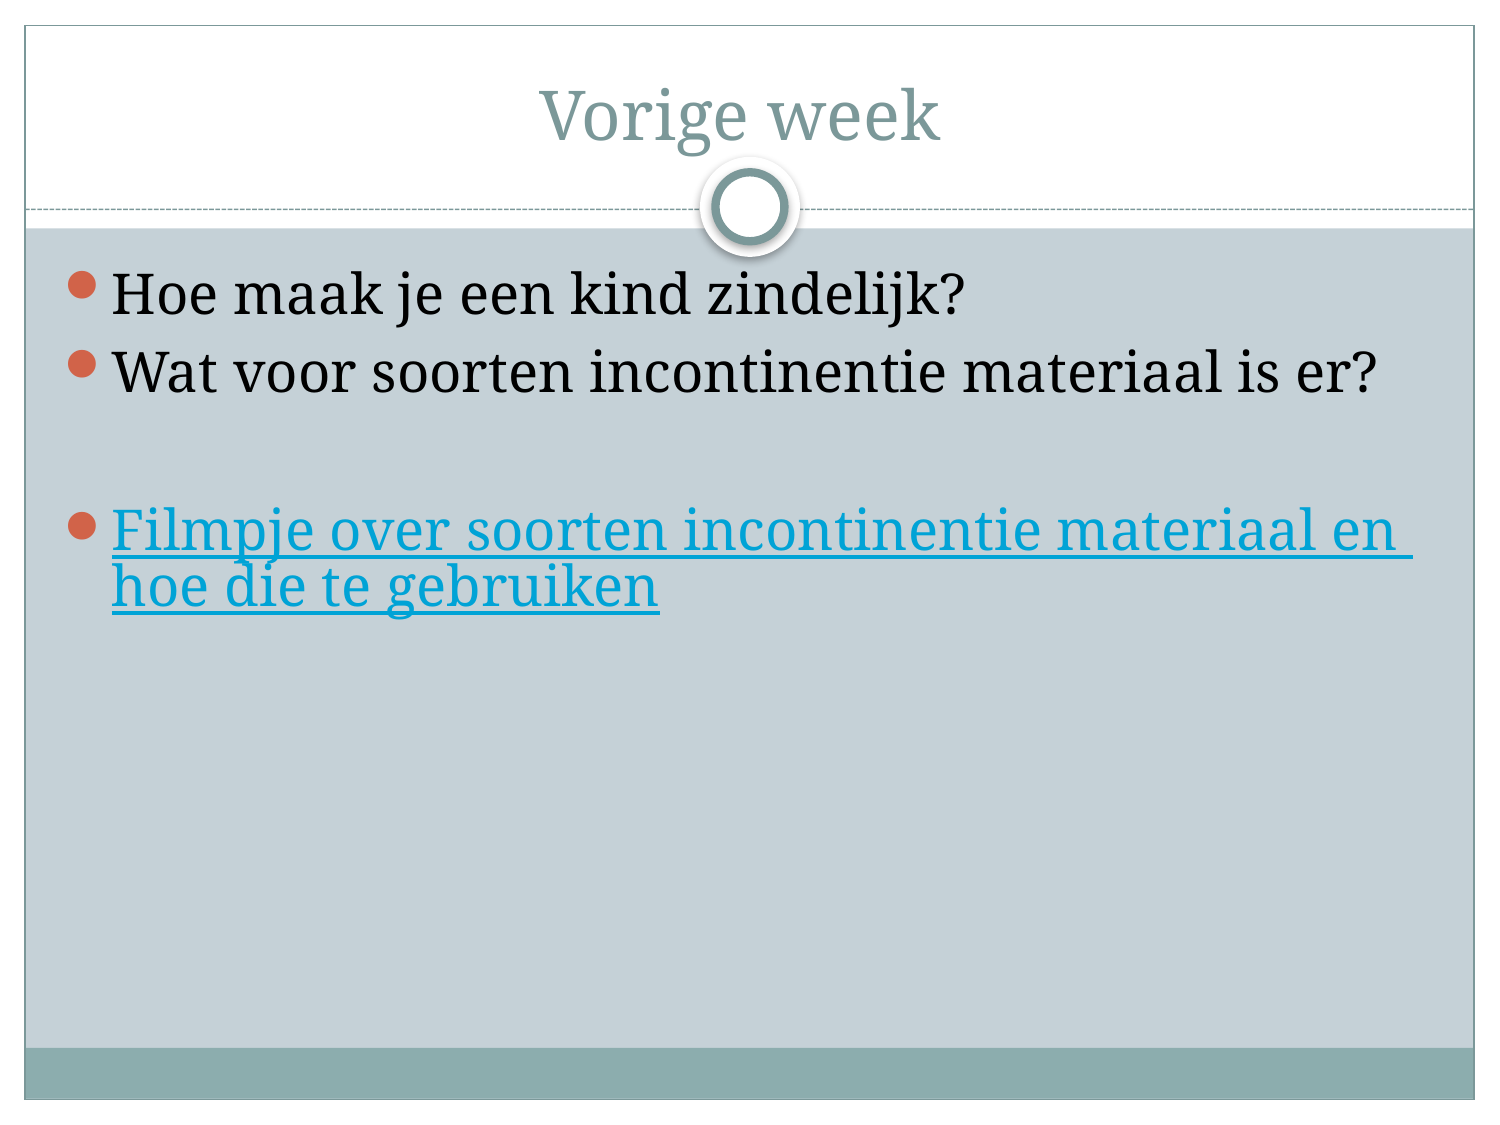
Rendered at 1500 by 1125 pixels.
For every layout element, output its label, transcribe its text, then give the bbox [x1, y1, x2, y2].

title Vorige week [49, 37, 1450, 162]
list Hoe maak je een kind zindelijk? Wat voor soorten incontinentie materiaal is er? Filmpje over soorten incontinentie materiaal en hoe die te gebruiken [49, 250, 1445, 1001]
